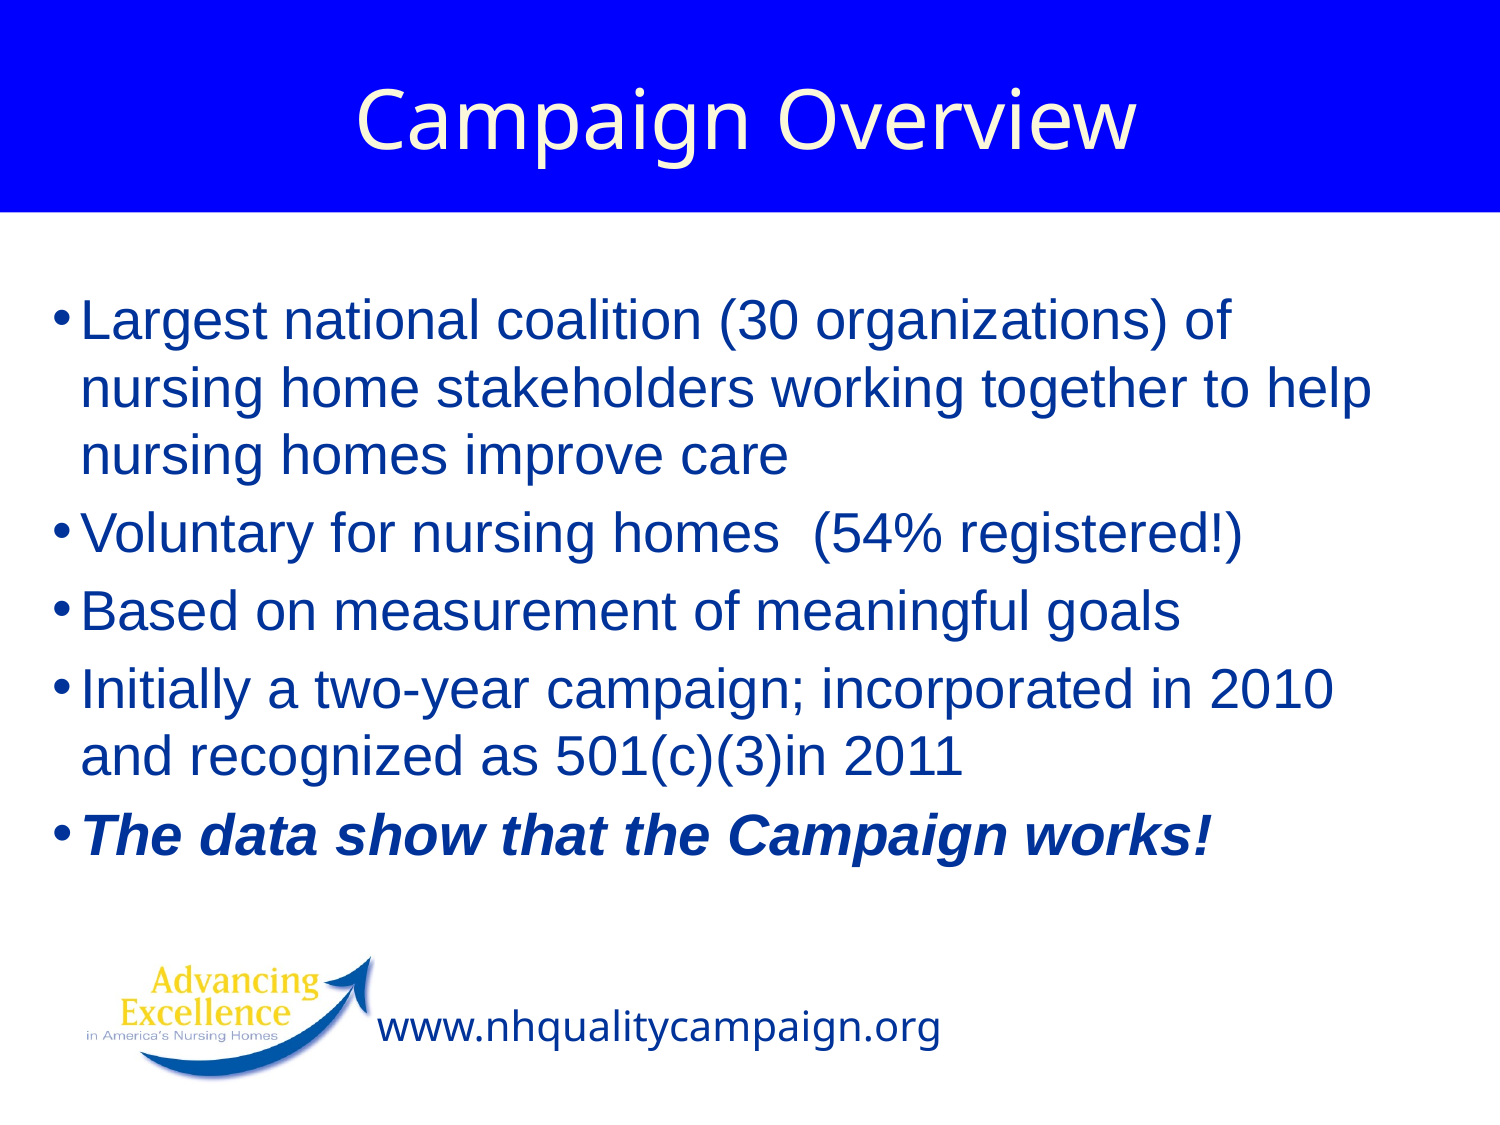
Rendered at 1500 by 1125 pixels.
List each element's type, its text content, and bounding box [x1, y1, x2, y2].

list Largest national coalition (30 organizations) of nursing home stakeholders working together to help nursing homes improve care Voluntary for nursing homes (54% registered!) Based on measurement of meaningful goals Initially a two-year campaign; incorporated in 2010 and recognized as 501(c)(3)in 2011 The data show that the Campaign works! [37, 275, 1450, 950]
picture [87, 954, 376, 1084]
text_box www.nhqualitycampaign.org [379, 999, 949, 1051]
title Campaign Overview [0, 0, 1500, 213]
